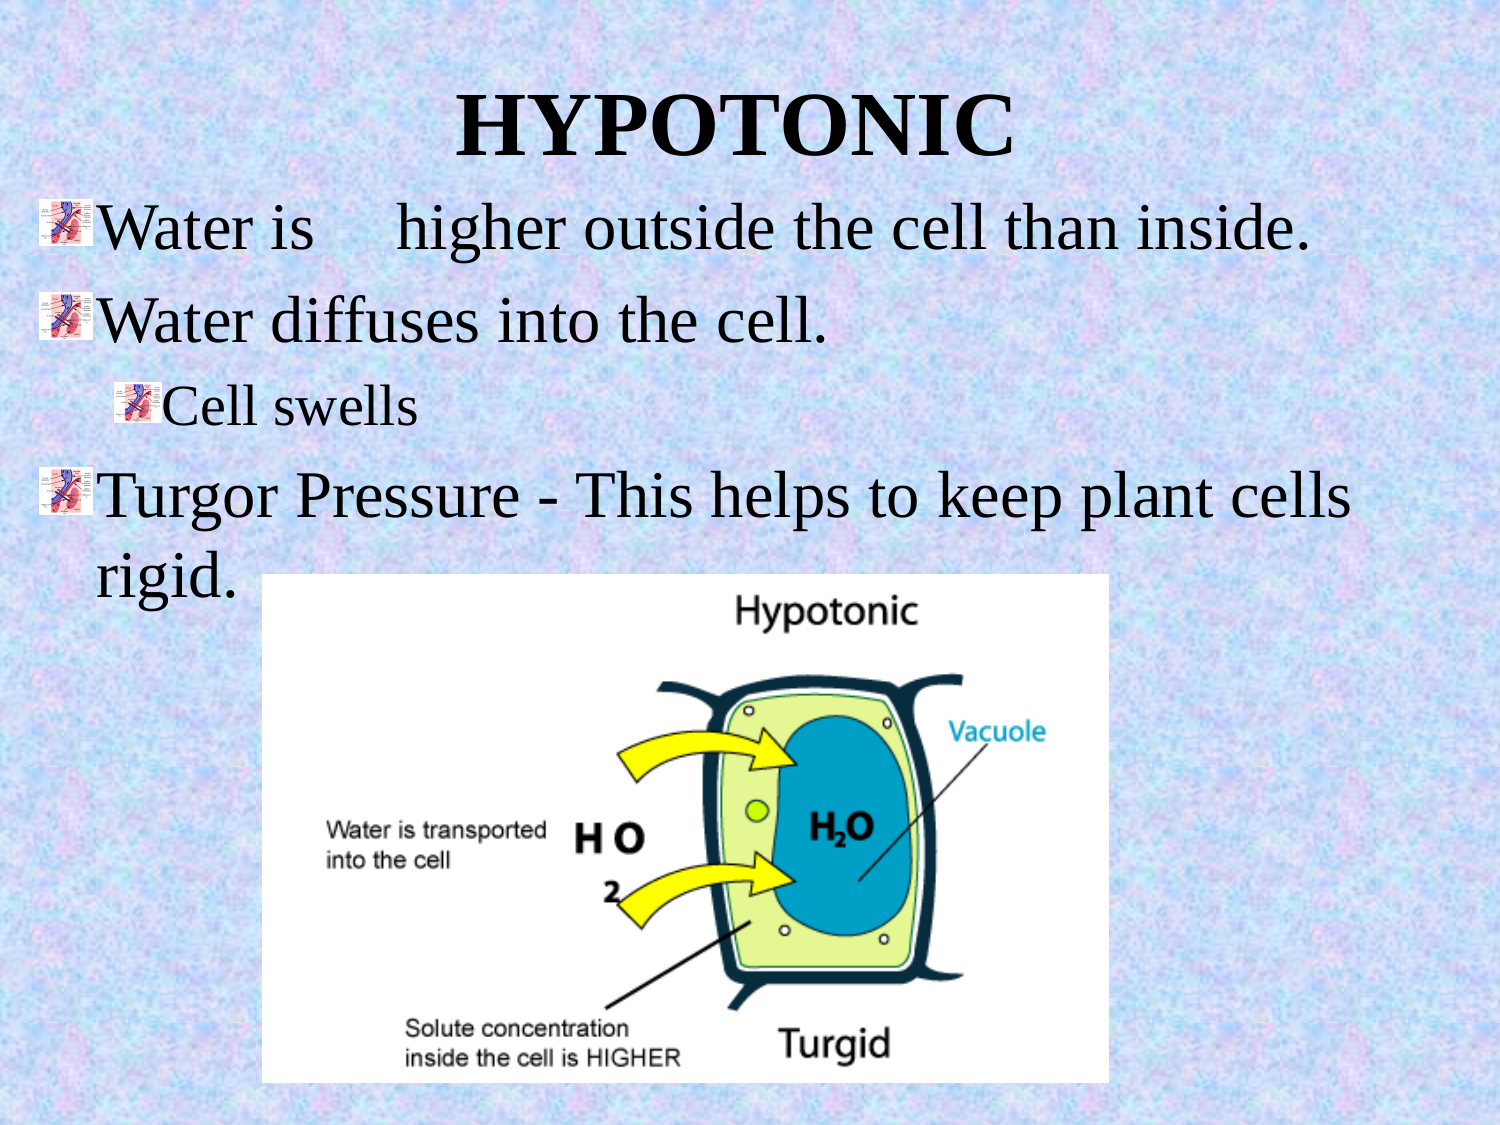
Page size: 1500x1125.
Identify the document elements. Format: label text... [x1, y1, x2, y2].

picture [0, 0, 1500, 1125]
title HYPOTONIC [275, 24, 1200, 174]
list Water is higher outside the cell than inside. Water diffuses into the cell. Cell swells Turgor Pressure - This helps to keep plant cells rigid. [24, 174, 1463, 625]
